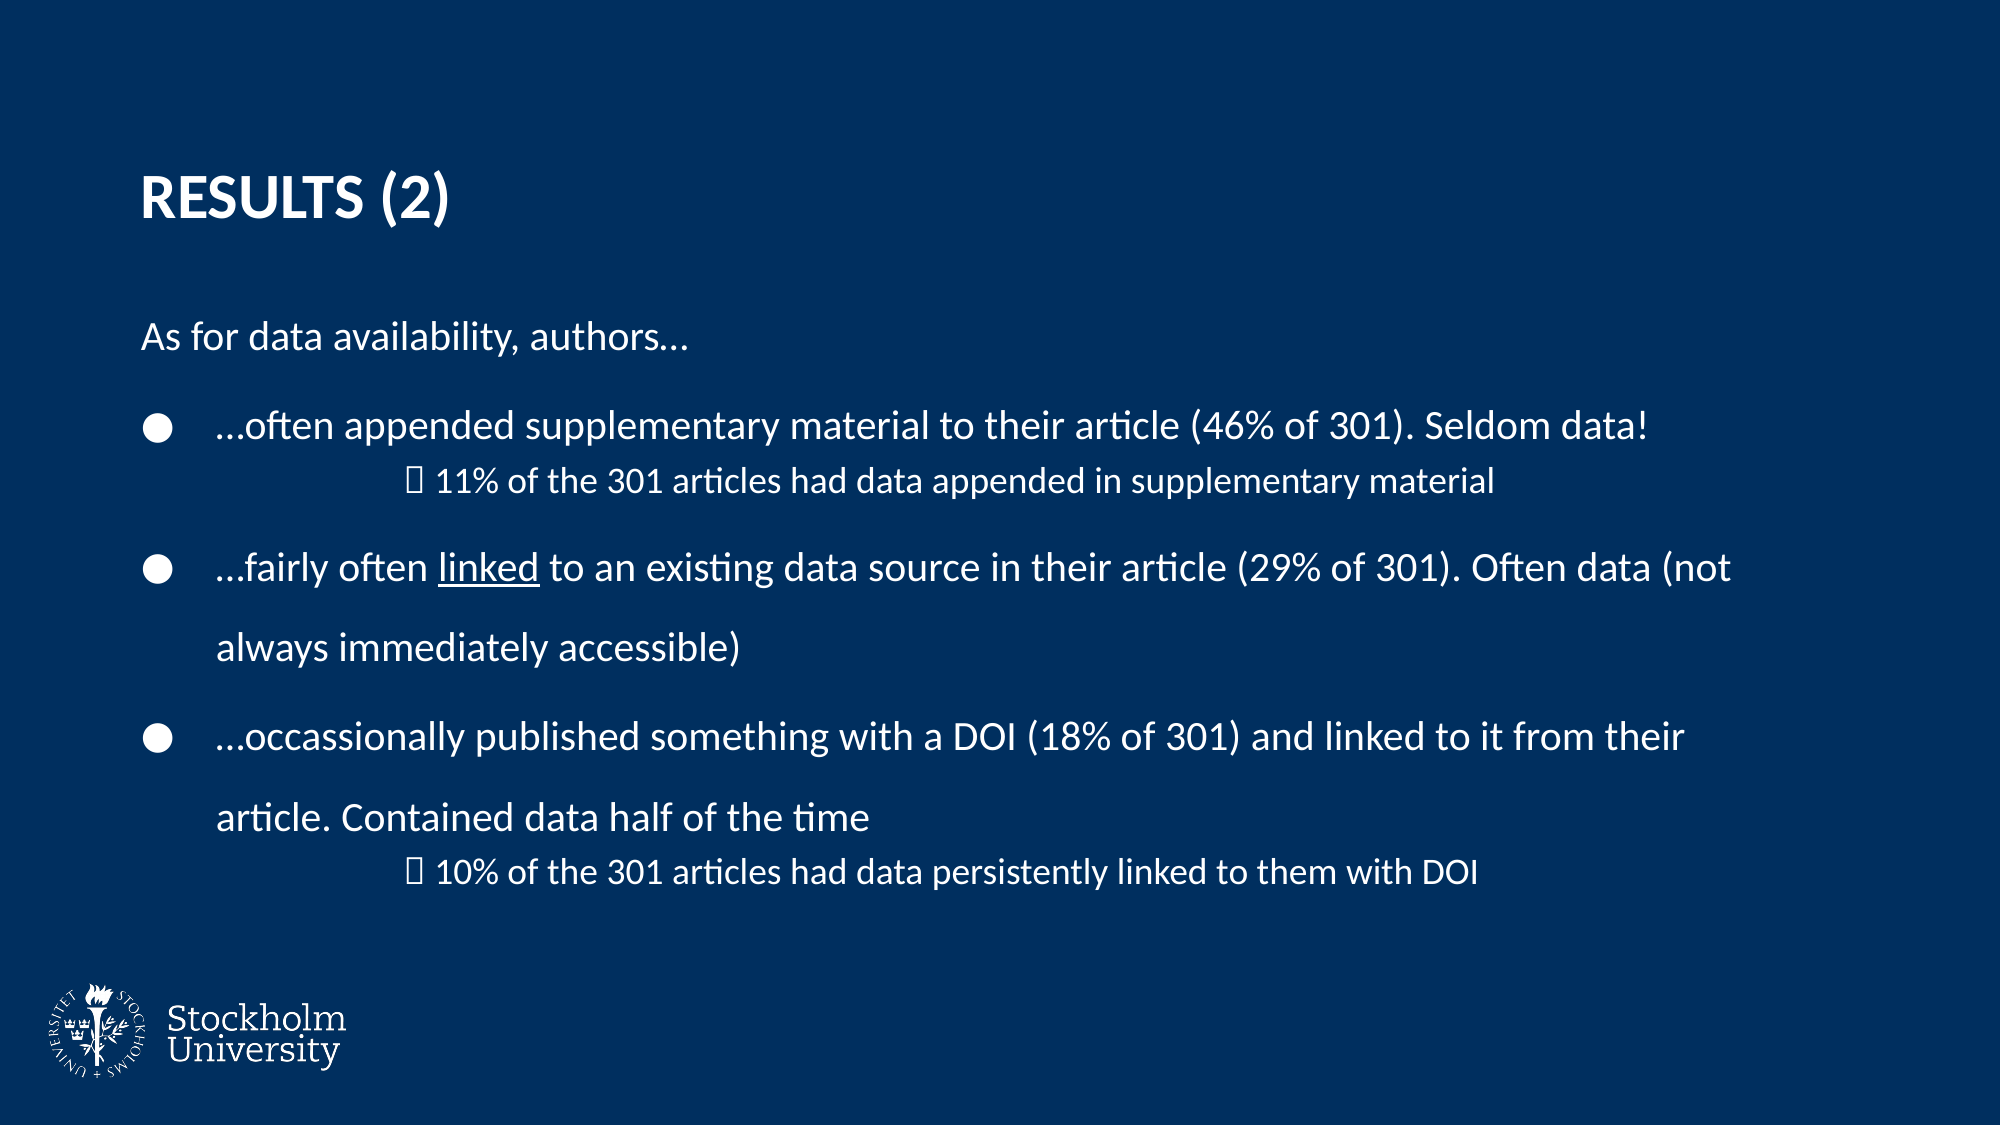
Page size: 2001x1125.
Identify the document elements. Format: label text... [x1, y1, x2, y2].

list As for data availability, authors… …often appended supplementary material to their article (46% of 301). Seldom data!  11% of the 301 articles had data appended in supplementary material …fairly often linked to an existing data source in their article (29% of 301). Often data (not always immediately accessible) …occassionally published something with a DOI (18% of 301) and linked to it from their article. Contained data half of the time  10% of the 301 articles had data persistently linked to them with DOI [125, 271, 1804, 980]
title RESULTS (2) [125, 146, 1875, 277]
picture [47, 983, 346, 1078]
